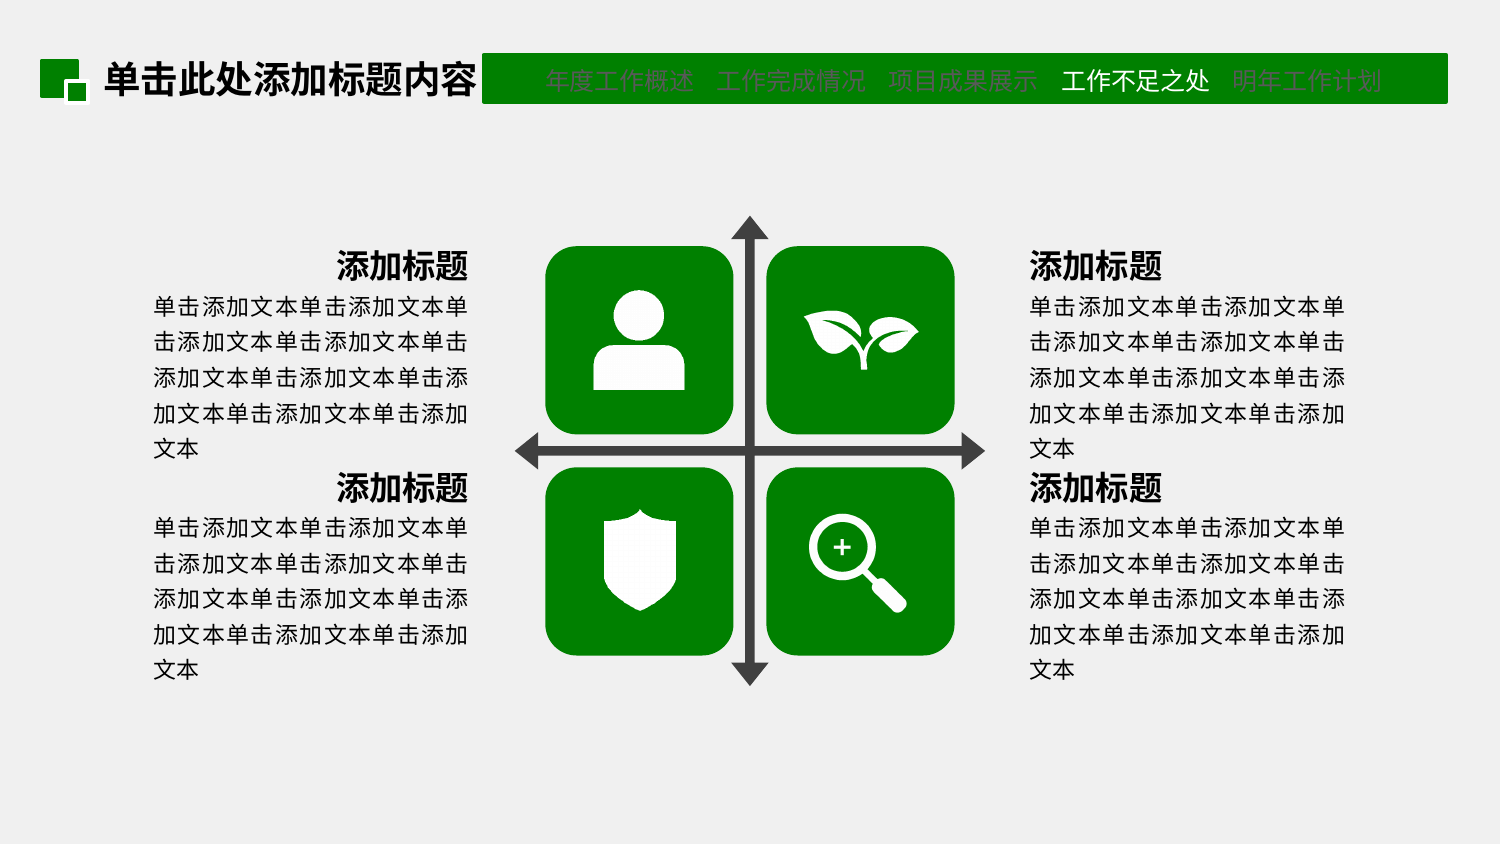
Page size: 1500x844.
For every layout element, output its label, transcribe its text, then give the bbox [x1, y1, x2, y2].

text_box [1014, 463, 1361, 694]
text_box 单击此处添加标题内容 [88, 48, 680, 108]
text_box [138, 242, 485, 463]
text_box [512, 213, 988, 689]
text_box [766, 467, 955, 656]
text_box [138, 463, 485, 694]
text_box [545, 245, 734, 435]
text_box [1014, 242, 1361, 463]
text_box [545, 467, 734, 656]
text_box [766, 245, 955, 435]
